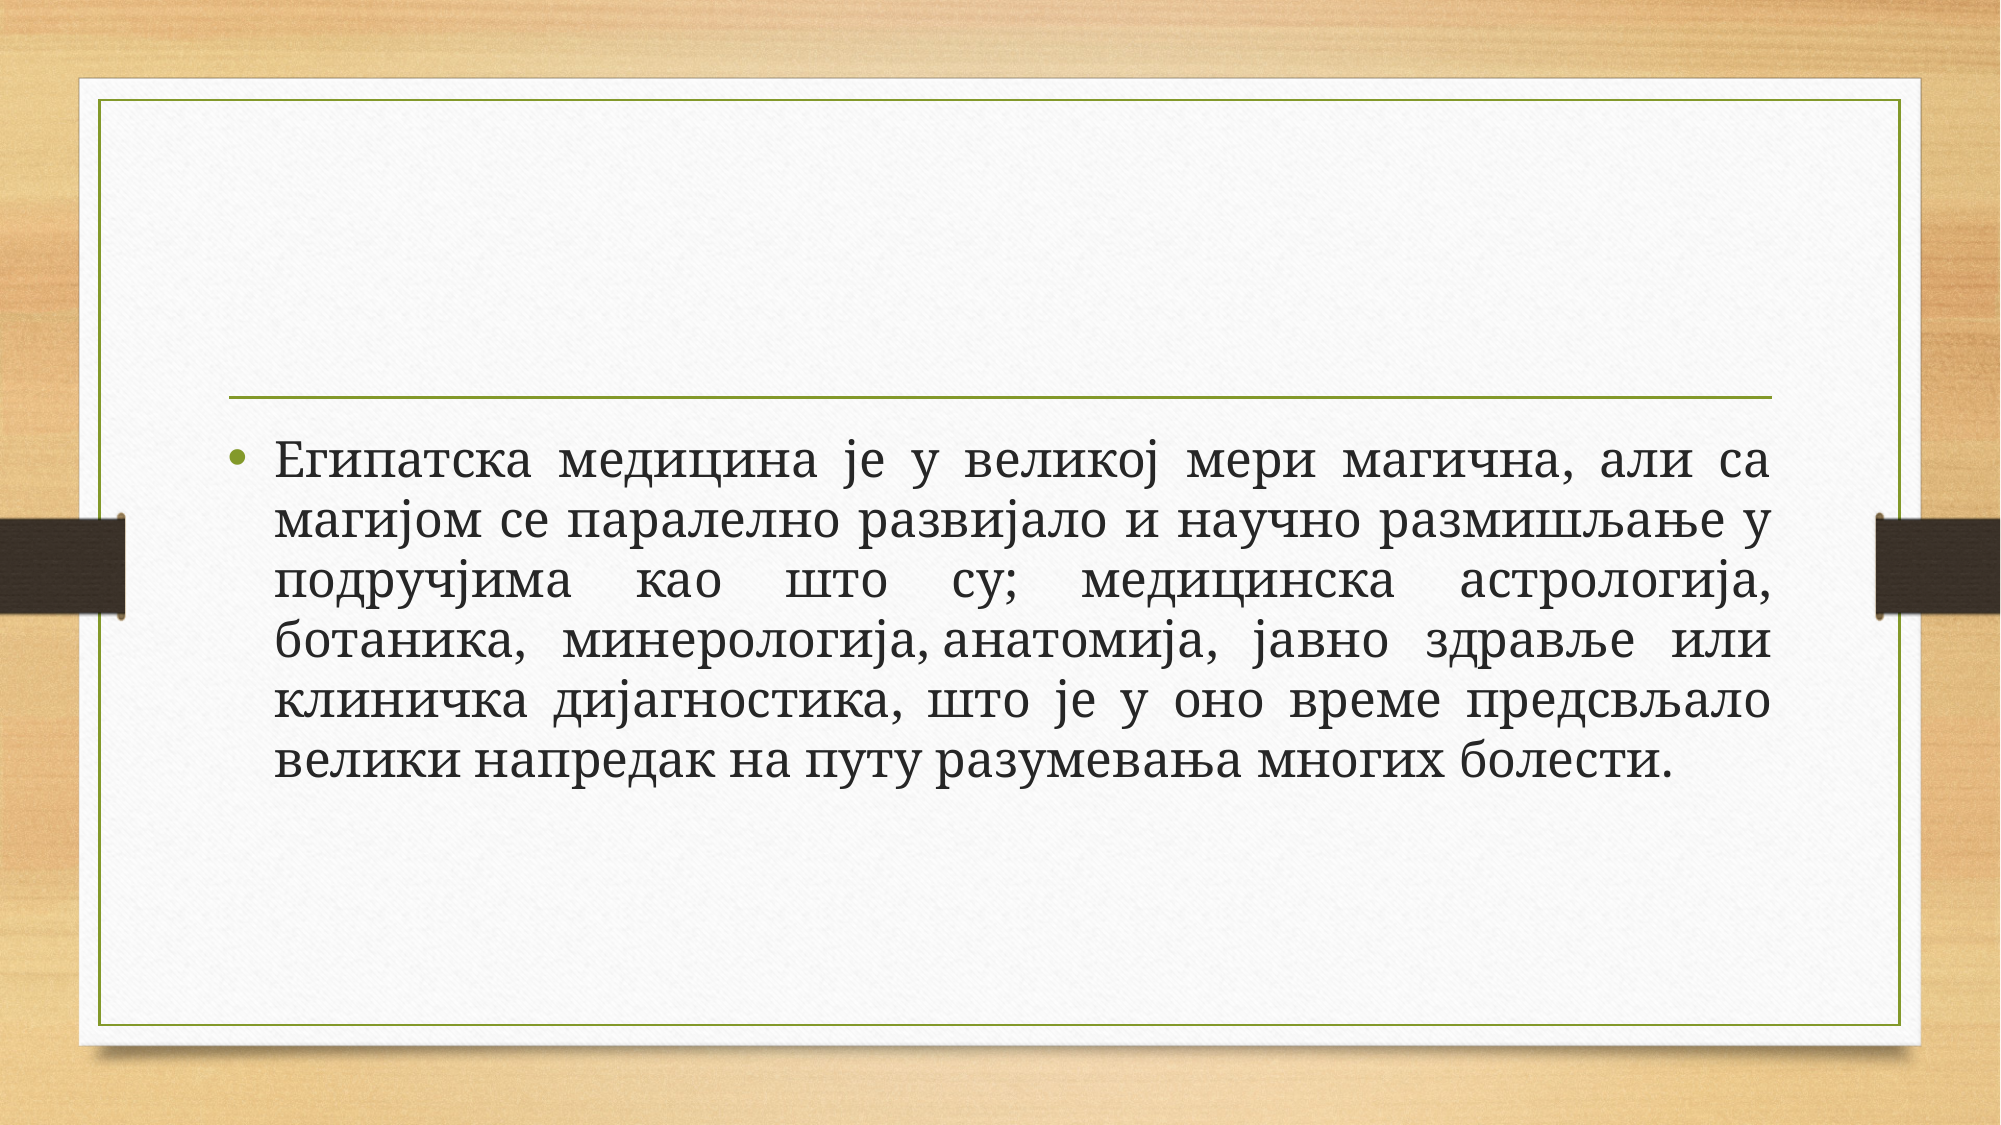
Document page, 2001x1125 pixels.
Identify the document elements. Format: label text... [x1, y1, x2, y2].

list Египатска медицина је у великој мери магична, али са магијом се паралелно развијало и научно размишљање у подручјима као што су; медицинска астрологија, ботаника, минерологија, анатомија, јавно здравље или клиничка дијагностика, што је у оно време предсвљало велики напредак на путу разумевања многих болести. [212, 419, 1788, 964]
picture [0, 0, 2001, 1125]
